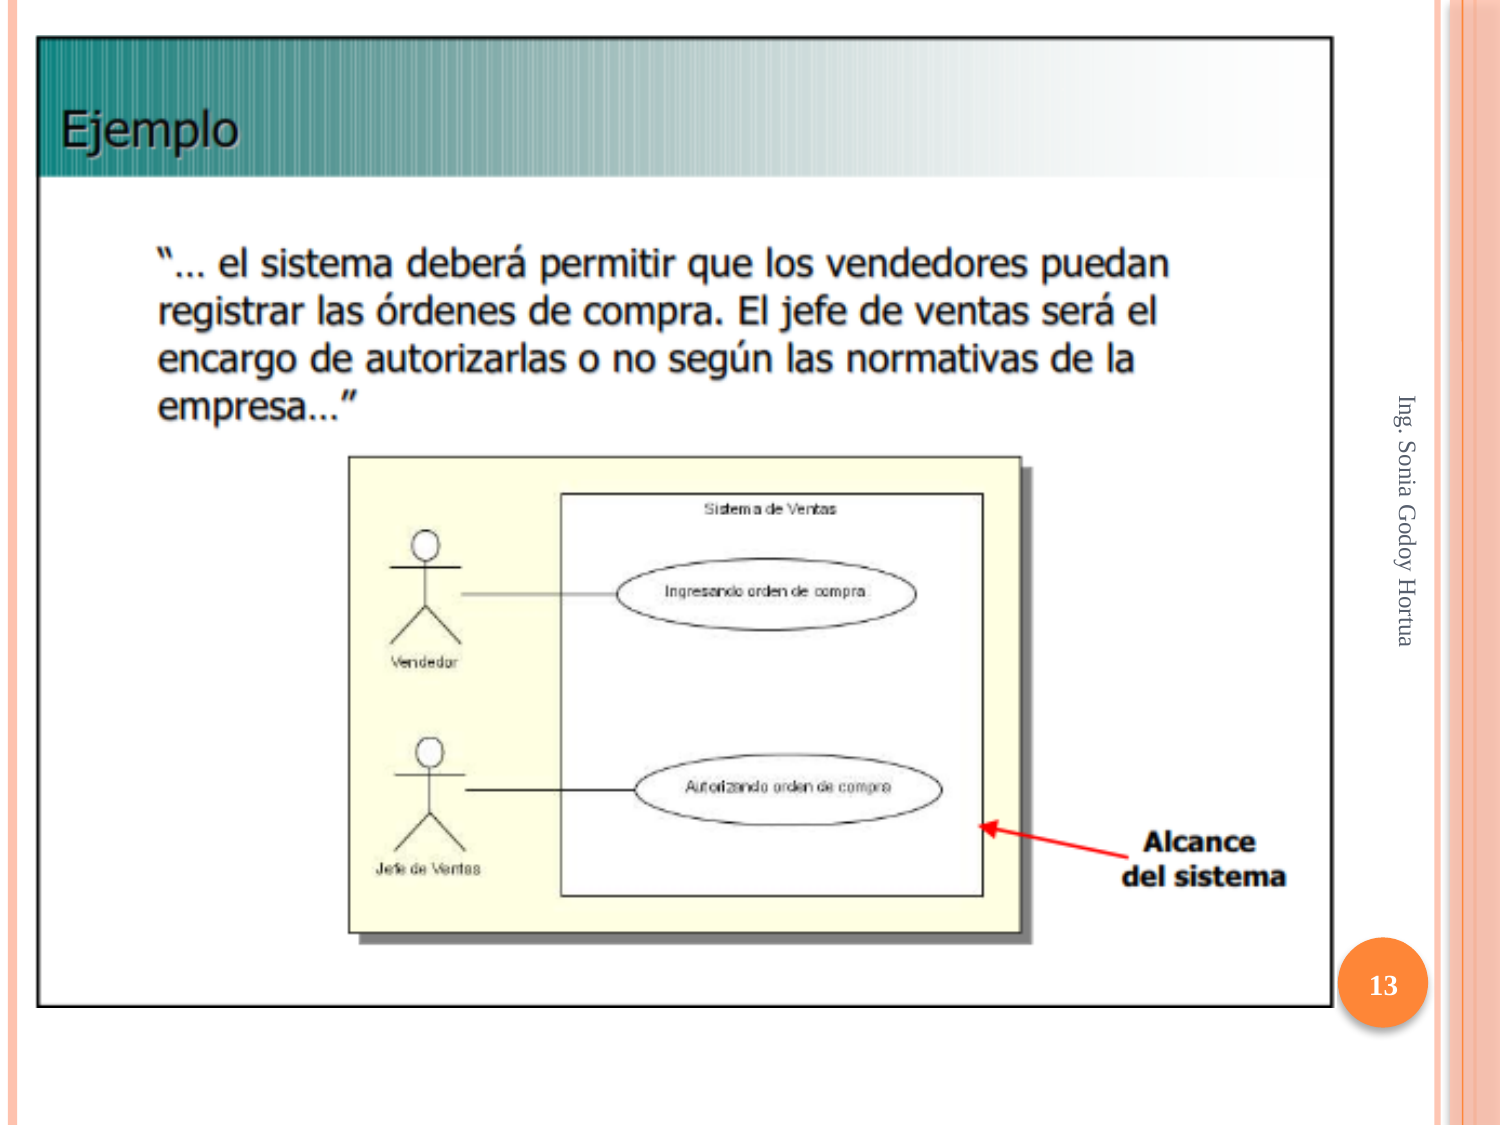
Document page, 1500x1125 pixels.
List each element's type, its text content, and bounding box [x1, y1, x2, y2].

picture [34, 34, 1337, 1008]
footer Ing. Sonia Godoy Hortua [1379, 380, 1440, 906]
slide_number 13 [1333, 940, 1434, 1026]
